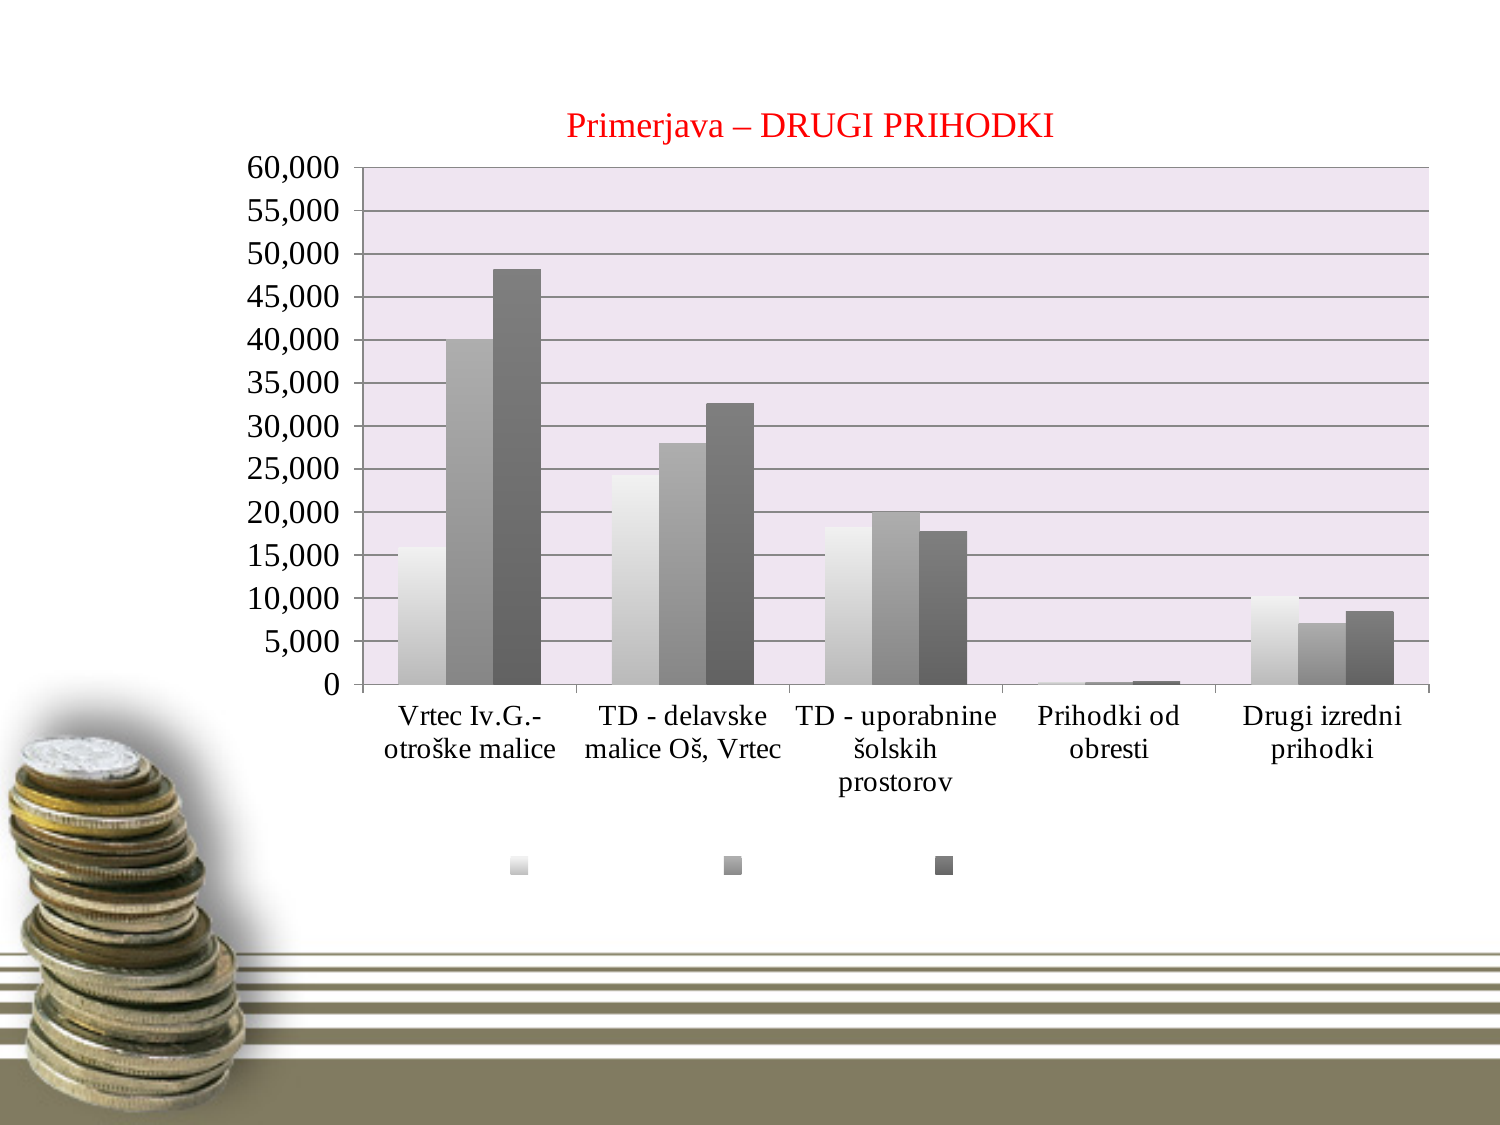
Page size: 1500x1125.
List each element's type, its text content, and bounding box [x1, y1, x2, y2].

chart [70, 140, 1430, 1044]
picture [0, 0, 1500, 1125]
title Primerjava – DRUGI PRIHODKI [234, 93, 1388, 138]
